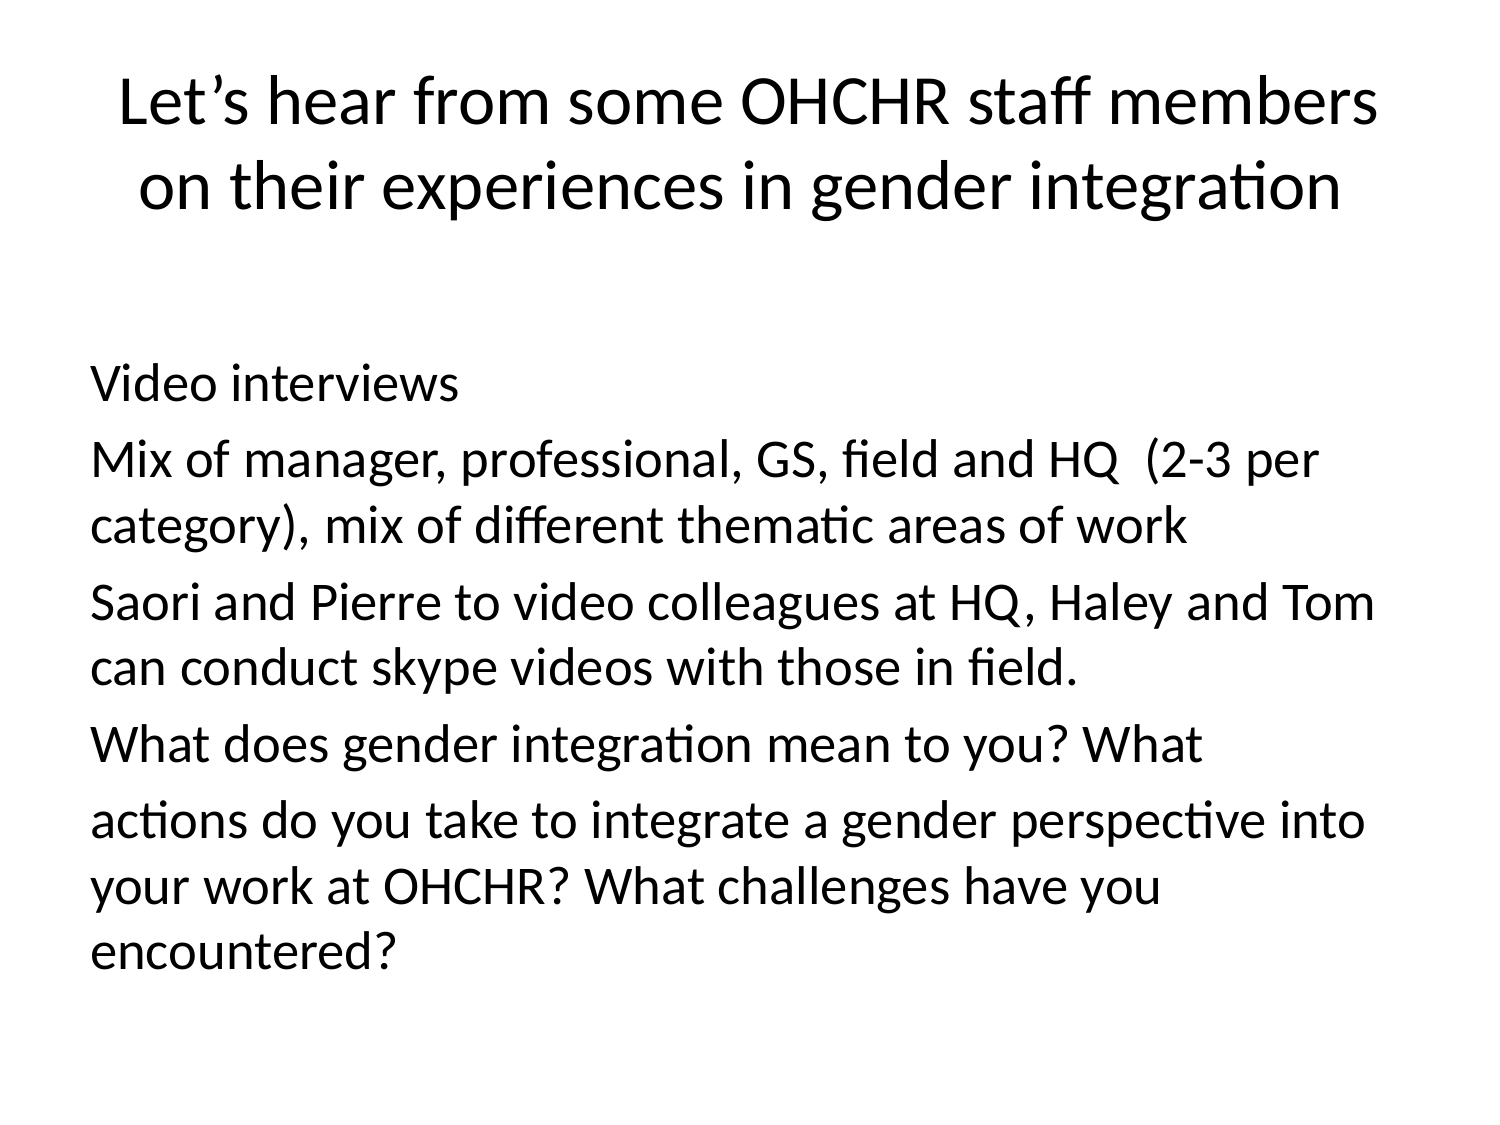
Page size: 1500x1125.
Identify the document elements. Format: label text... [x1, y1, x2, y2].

title Let’s hear from some OHCHR staff members on their experiences in gender integration [75, 45, 1425, 233]
list Video interviews Mix of manager, professional, GS, field and HQ (2-3 per category), mix of different thematic areas of work Saori and Pierre to video colleagues at HQ, Haley and Tom can conduct skype videos with those in field. What does gender integration mean to you? What actions do you take to integrate a gender perspective into your work at OHCHR? What challenges have you encountered? [75, 262, 1425, 1005]
